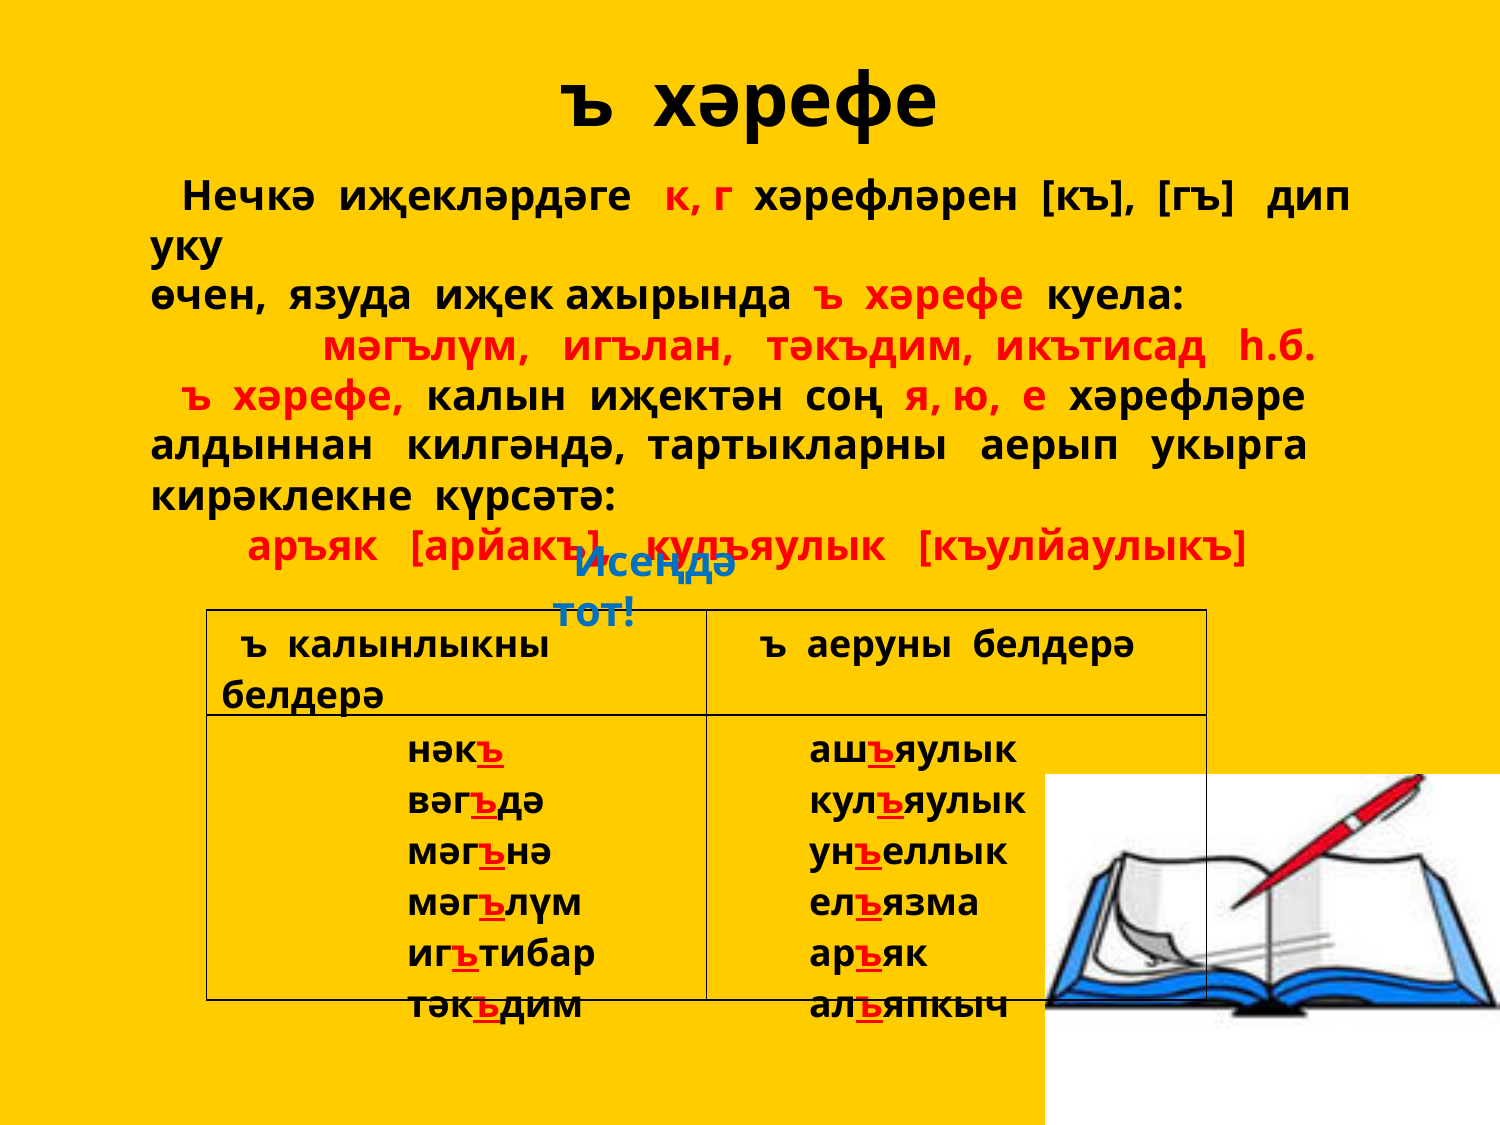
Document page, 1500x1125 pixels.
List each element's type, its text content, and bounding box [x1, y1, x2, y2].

text_box Нечкә иҗекләрдәге к, г хәрефләрен [къ], [гъ] дип уку өчен, язуда иҗек ахырында ъ хәрефе куела: мәгълүм, игълан, тәкъдим, икътисад һ.б. ъ хәрефе, калын иҗектән соң я, ю, е хәрефләре алдыннан килгәндә, тартыкларны аерып укырга кирәклекне күрсәтә: аръяк [арйакъ], кулъяулык [къулйаулыкъ] [135, 160, 1401, 626]
text_box Исеңдә тот! [537, 527, 845, 642]
title ъ хәрефе [75, 45, 1425, 149]
table_cell нәкъ вәгъдә мәгънә мәгълүм игътибар тәкъдим [207, 716, 706, 999]
picture [1045, 774, 1500, 1125]
table_cell ашъяулык кулъяулык унъеллык елъязма аръяк алъяпкыч [707, 716, 1206, 999]
table_header ъ калынлыкны белдерә [207, 611, 706, 714]
table_header ъ аеруны белдерә [707, 611, 1206, 714]
